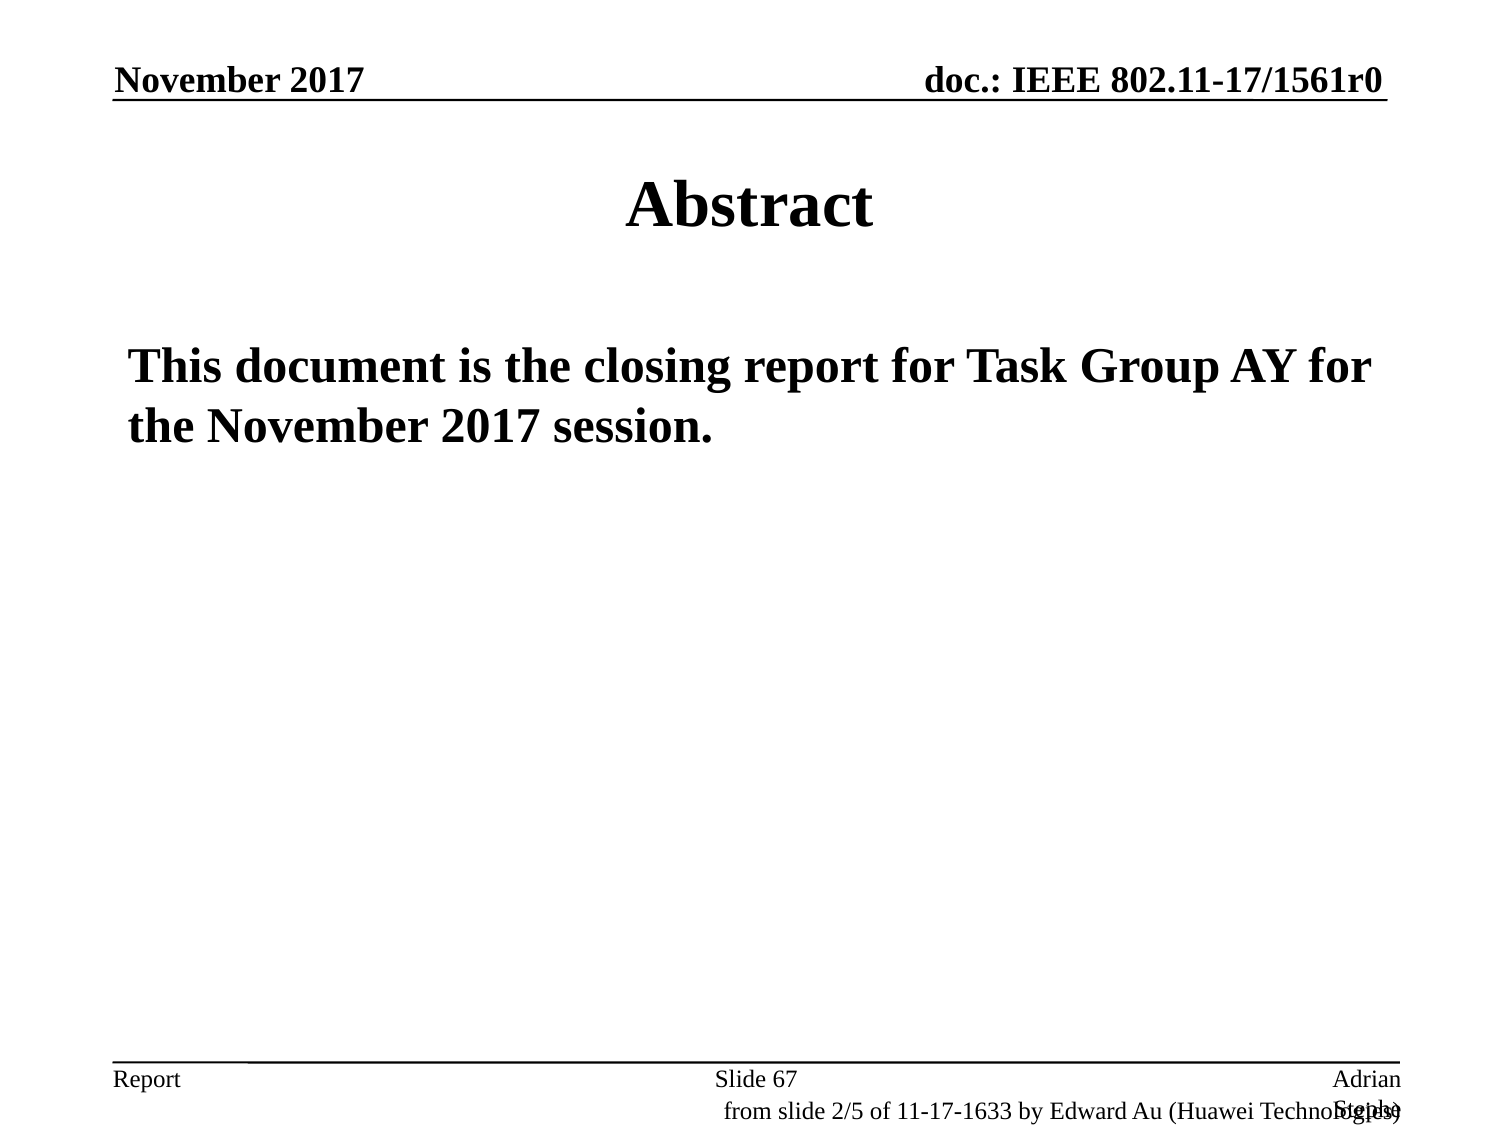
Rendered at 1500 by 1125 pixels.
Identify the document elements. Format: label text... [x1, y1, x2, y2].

slide_number Slide 67 [711, 1061, 801, 1093]
title Abstract [112, 112, 1388, 288]
list This document is the closing report for Task Group AY for the November 2017 session. [112, 324, 1388, 1000]
footer Adrian Stephens, Intel Corporation [1324, 1061, 1402, 1087]
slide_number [114, 54, 374, 101]
text_box from slide 2/5 of 11-17-1633 by Edward Au (Huawei Technologies) [343, 1087, 1417, 1125]
